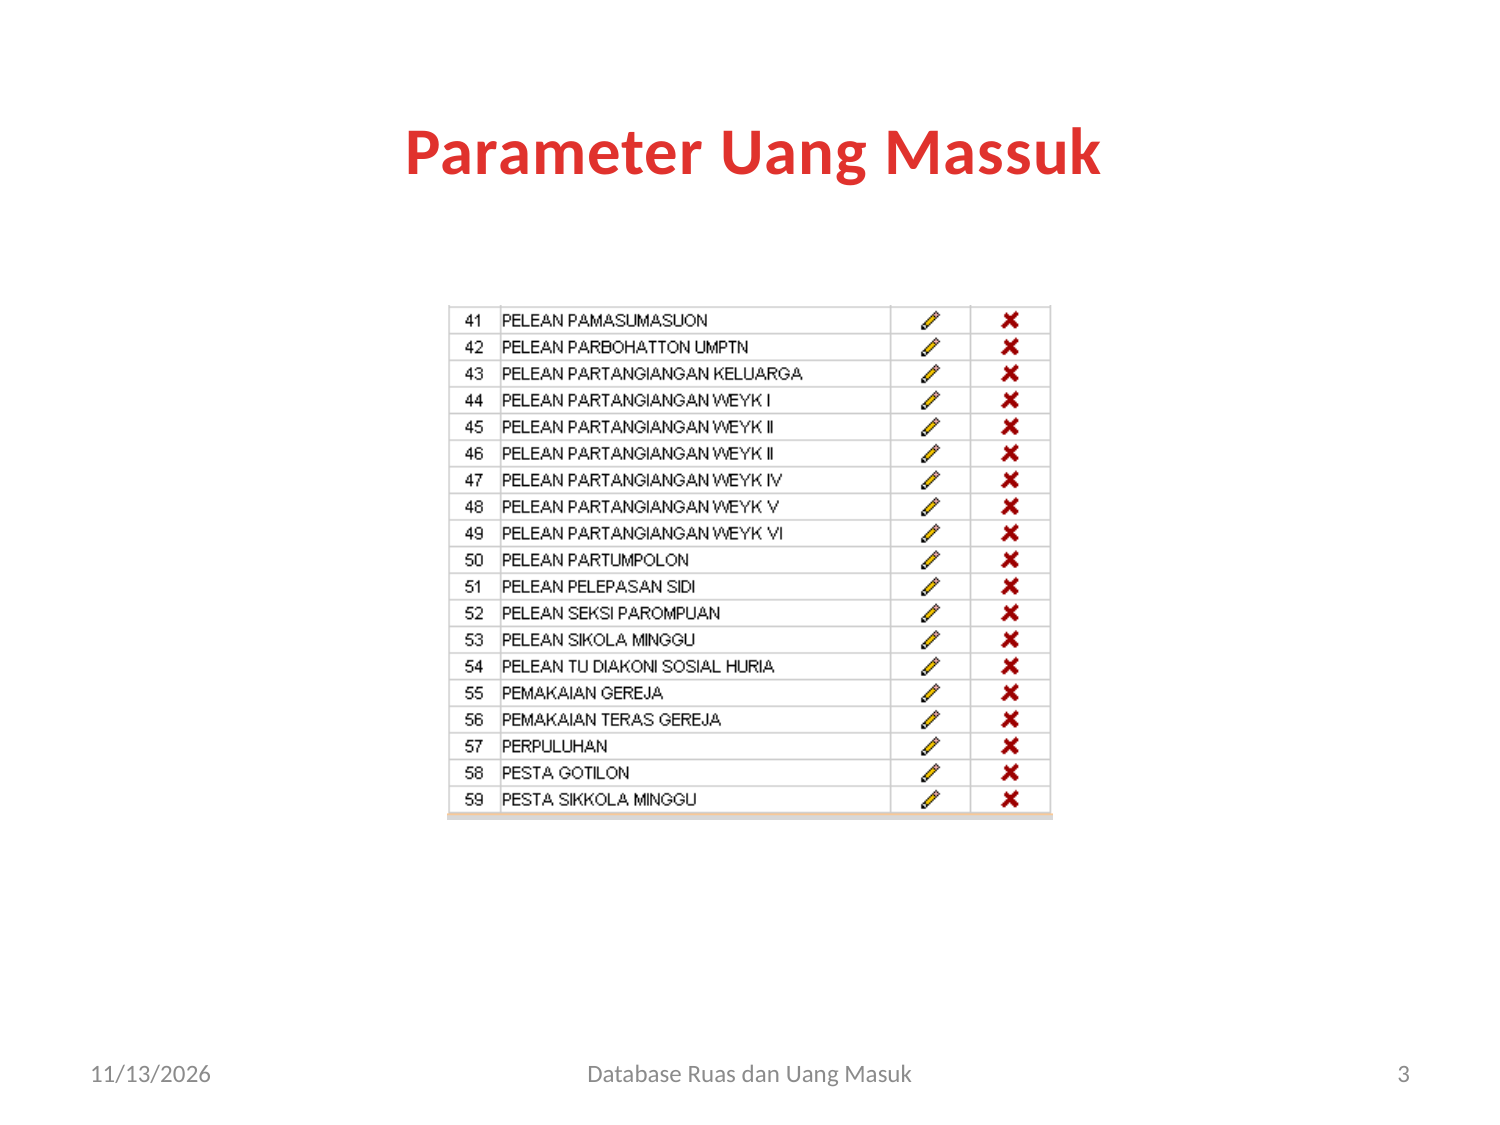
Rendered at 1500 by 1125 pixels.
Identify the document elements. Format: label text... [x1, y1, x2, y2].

text_box Parameter Uang Massuk [390, 99, 1118, 195]
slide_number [75, 1042, 425, 1103]
footer Database Ruas dan Uang Masuk [512, 1042, 988, 1103]
slide_number 3 [1074, 1042, 1425, 1103]
picture [447, 305, 1053, 820]
